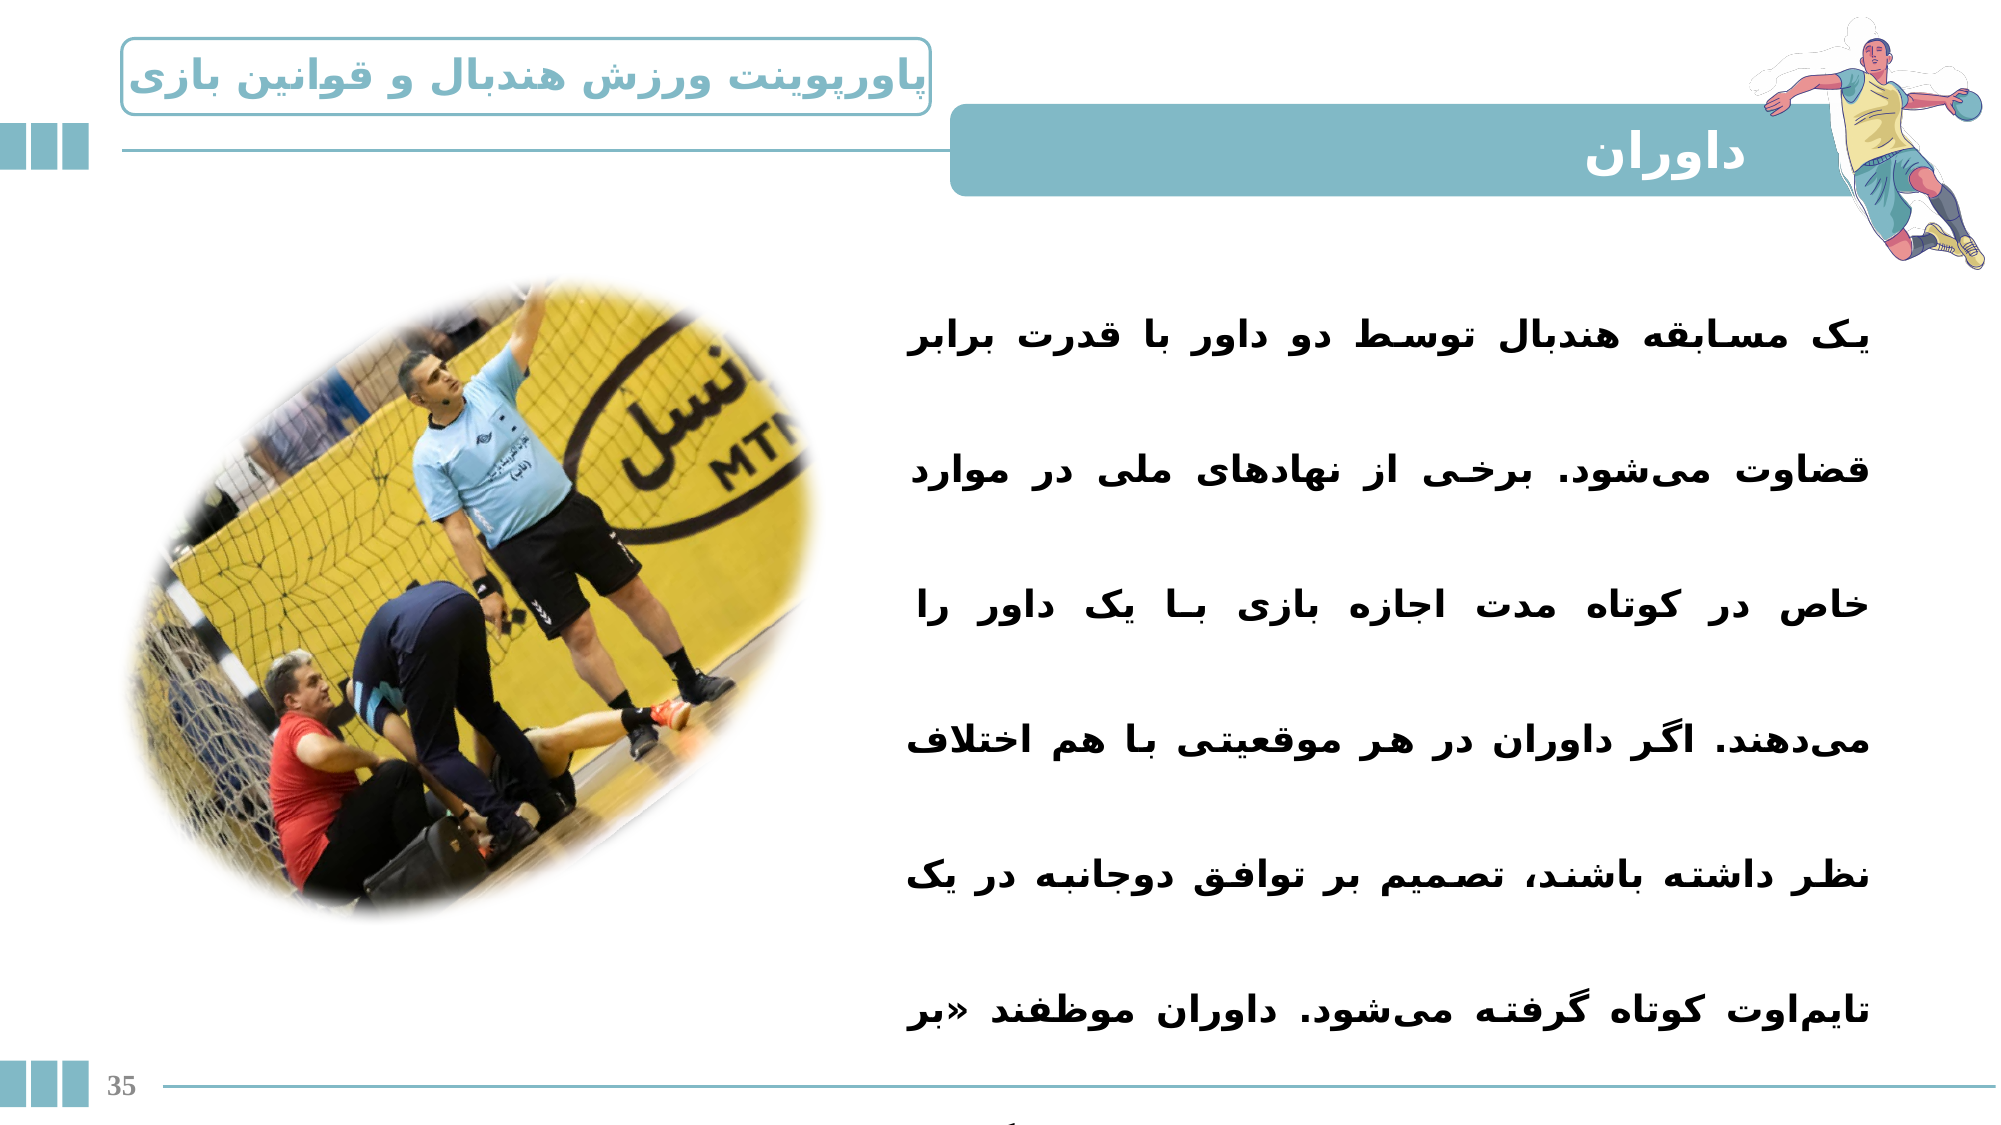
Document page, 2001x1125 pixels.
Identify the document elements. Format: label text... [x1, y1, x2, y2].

text_box پاورپوینت ورزش هندبال و قوانین بازی [113, 36, 943, 105]
picture [1749, 17, 1985, 270]
text_box داوران [1570, 107, 1763, 187]
text_box یک مسابقه هندبال توسط دو داور با قدرت برابر قضاوت می‌شود. برخی از نهادهای ملی در موارد خاص در کوتاه مدت اجازه بازی با یک داور را می‌دهند. اگر داوران در هر موقعیتی با هم اختلاف نظر داشته باشند، تصمیم بر توافق دوجانبه در یک تایم‌اوت کوتاه گرفته می‌شود. داوران موظفند «بر اساس مشاهدات خود از حقایق» تصمیم‌گیری کنند است و تنها در صورت عدم رعایت قوانین، قابل تجدید نظر است. [885, 212, 1886, 1125]
slide_number 35 [88, 1053, 156, 1114]
picture [85, 302, 858, 897]
